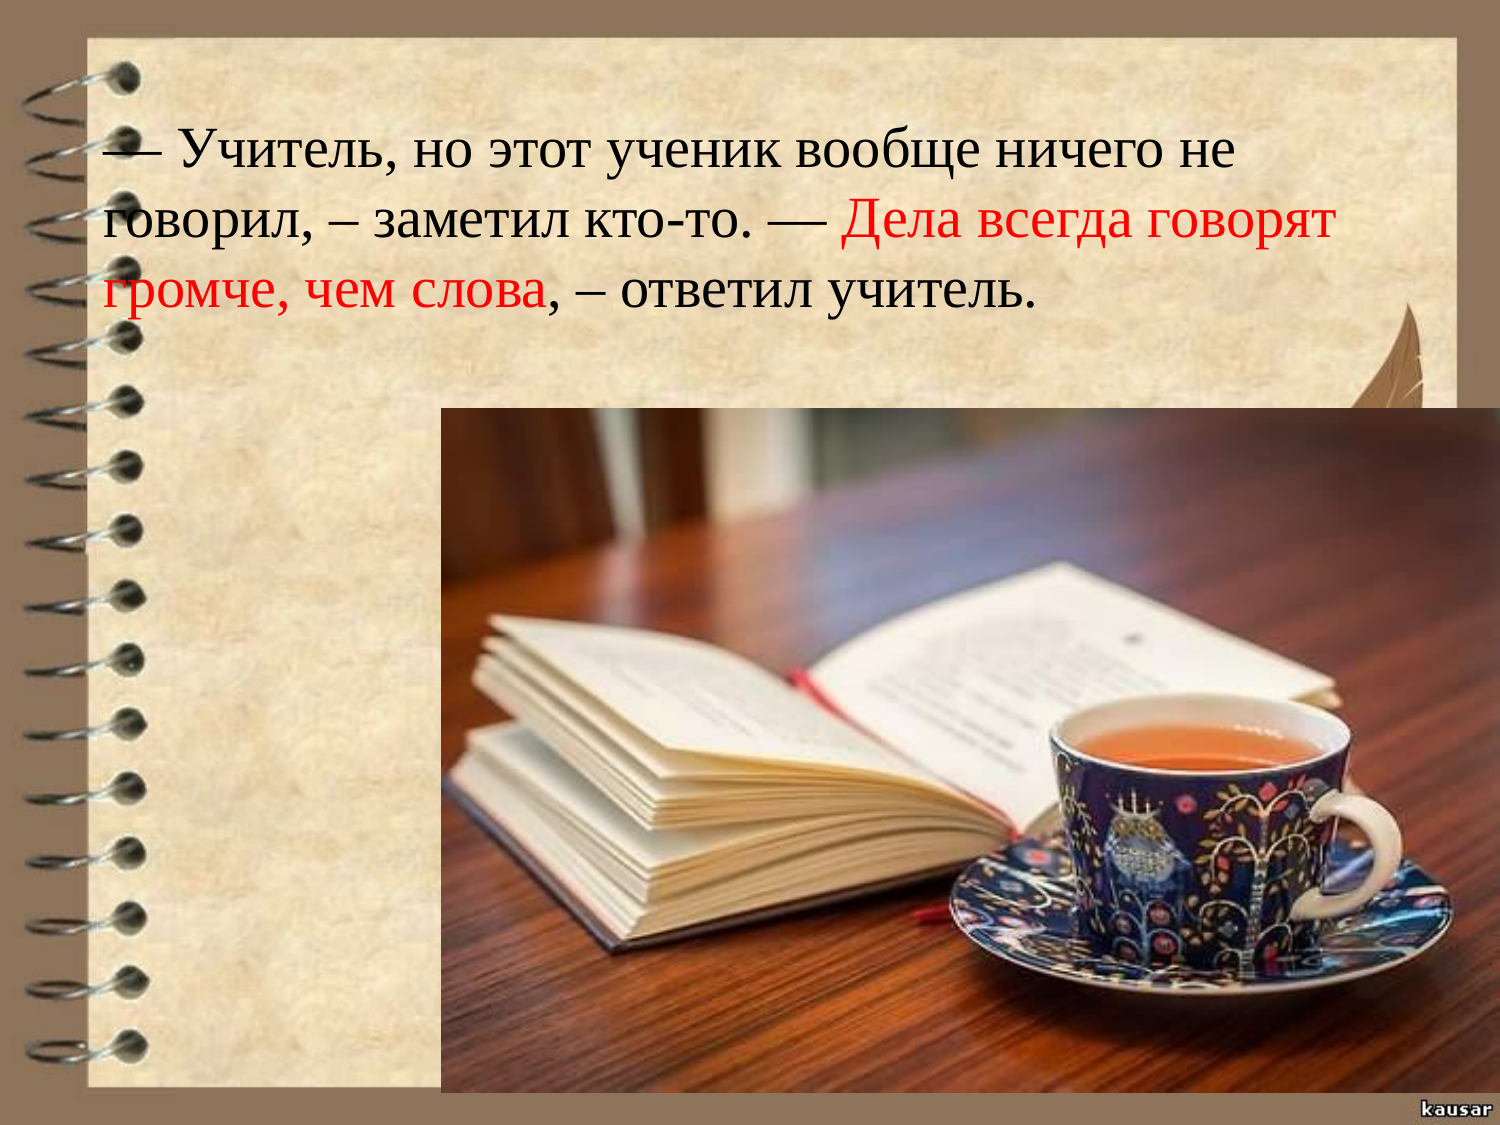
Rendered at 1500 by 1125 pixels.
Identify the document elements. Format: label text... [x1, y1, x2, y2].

picture [0, 0, 1500, 1125]
text_box — Учитель, но этот ученик вообще ничего не говорил, – заметил кто-то. — Дела всегда говорят громче, чем слова, – ответил учитель. [88, 101, 1365, 397]
